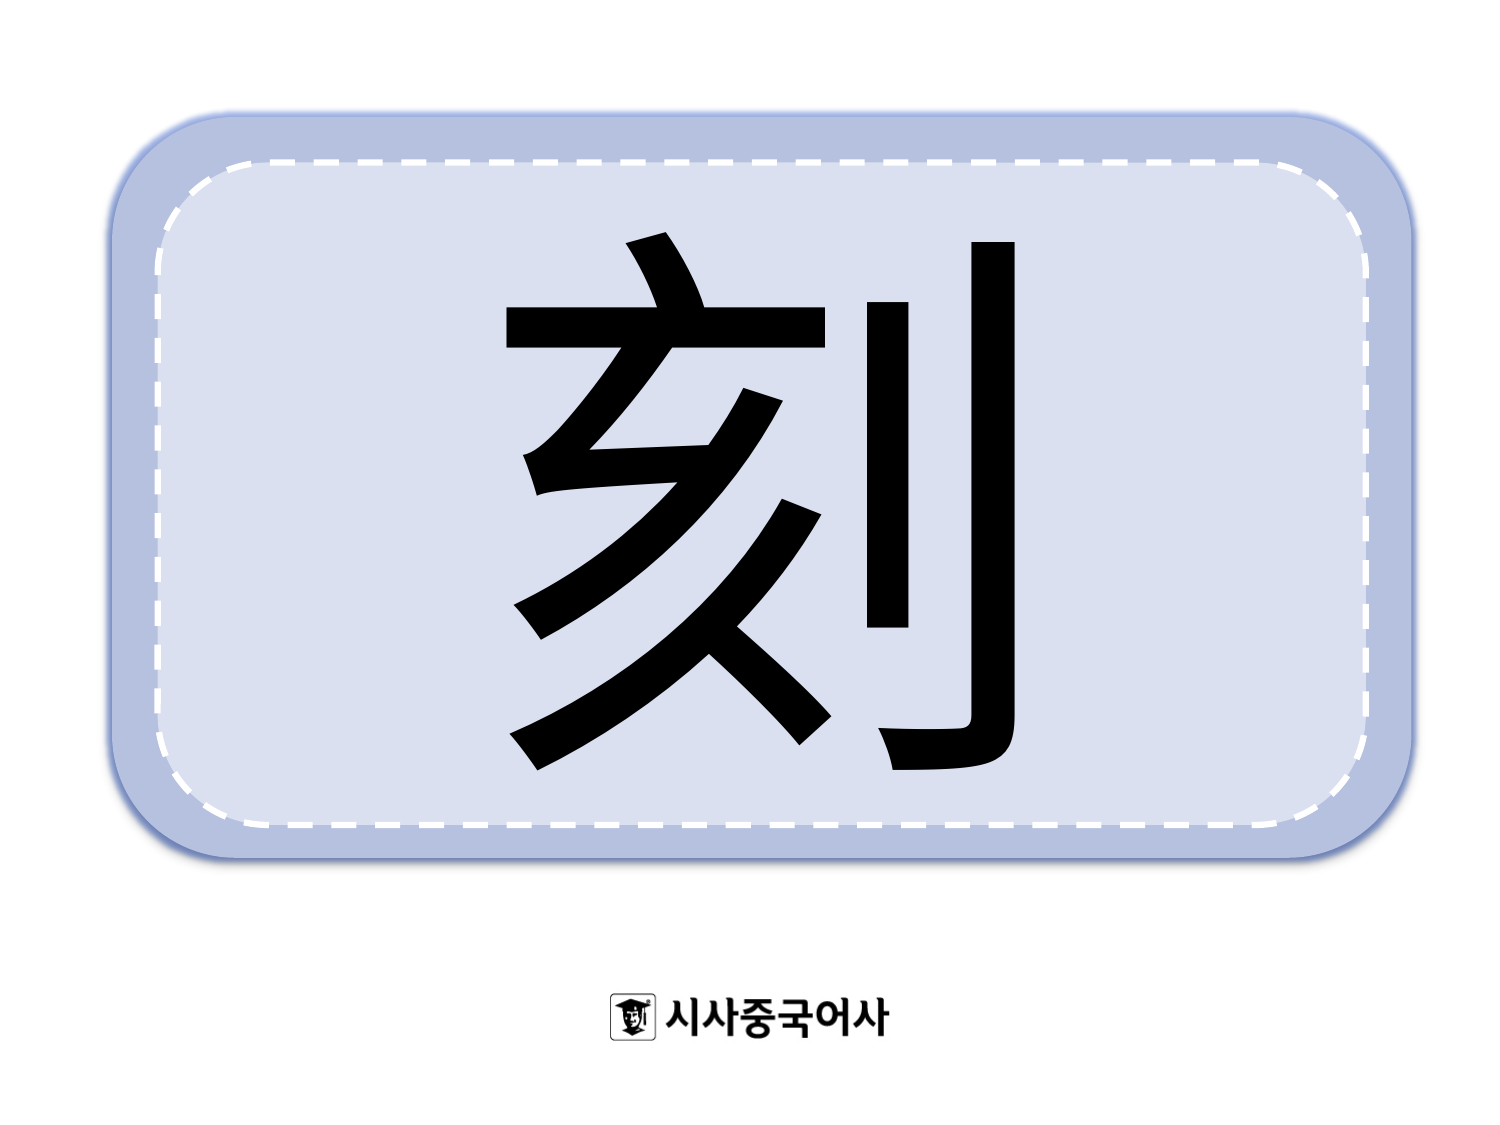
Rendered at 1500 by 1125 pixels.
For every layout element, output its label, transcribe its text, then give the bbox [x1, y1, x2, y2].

text_box 刻 [162, 160, 1371, 824]
picture [602, 987, 898, 1047]
